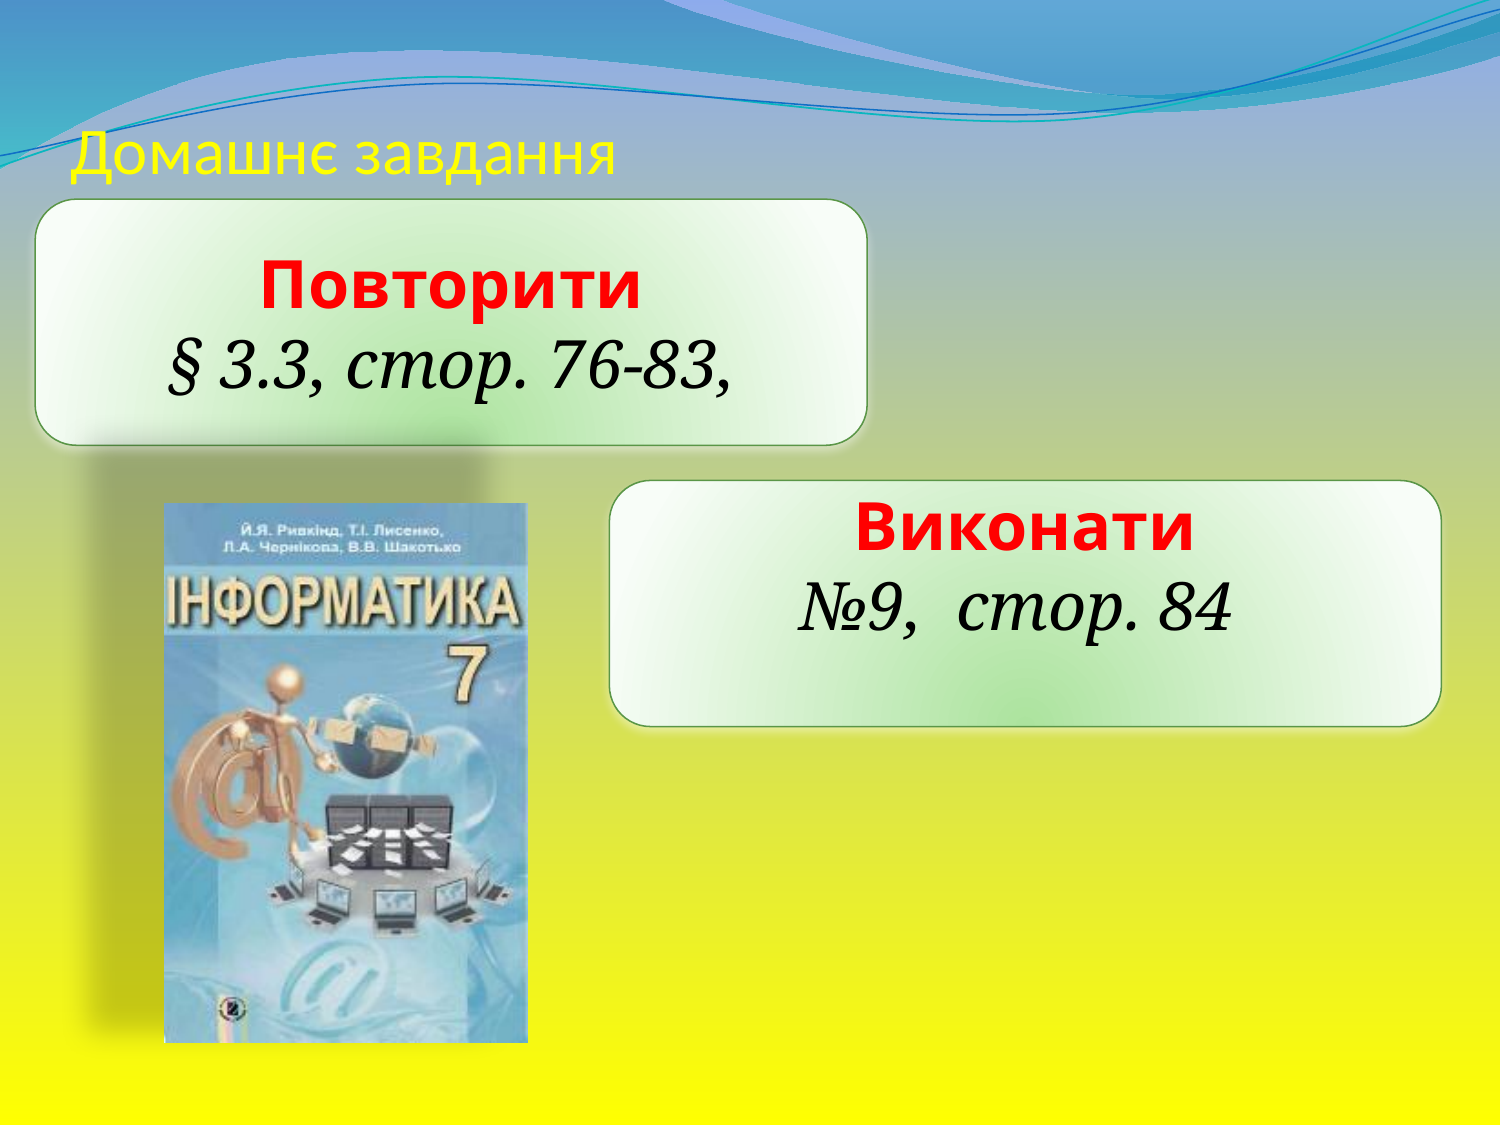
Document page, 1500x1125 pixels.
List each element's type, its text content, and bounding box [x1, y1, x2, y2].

picture [163, 503, 528, 1044]
title Домашнє завдання [70, 75, 1421, 188]
text_box Повторити § 3.3, стор. 76-83, [34, 198, 868, 447]
text_box Виконати №9, стор. 84 [608, 479, 1443, 728]
text_box [0, 0, 1500, 75]
